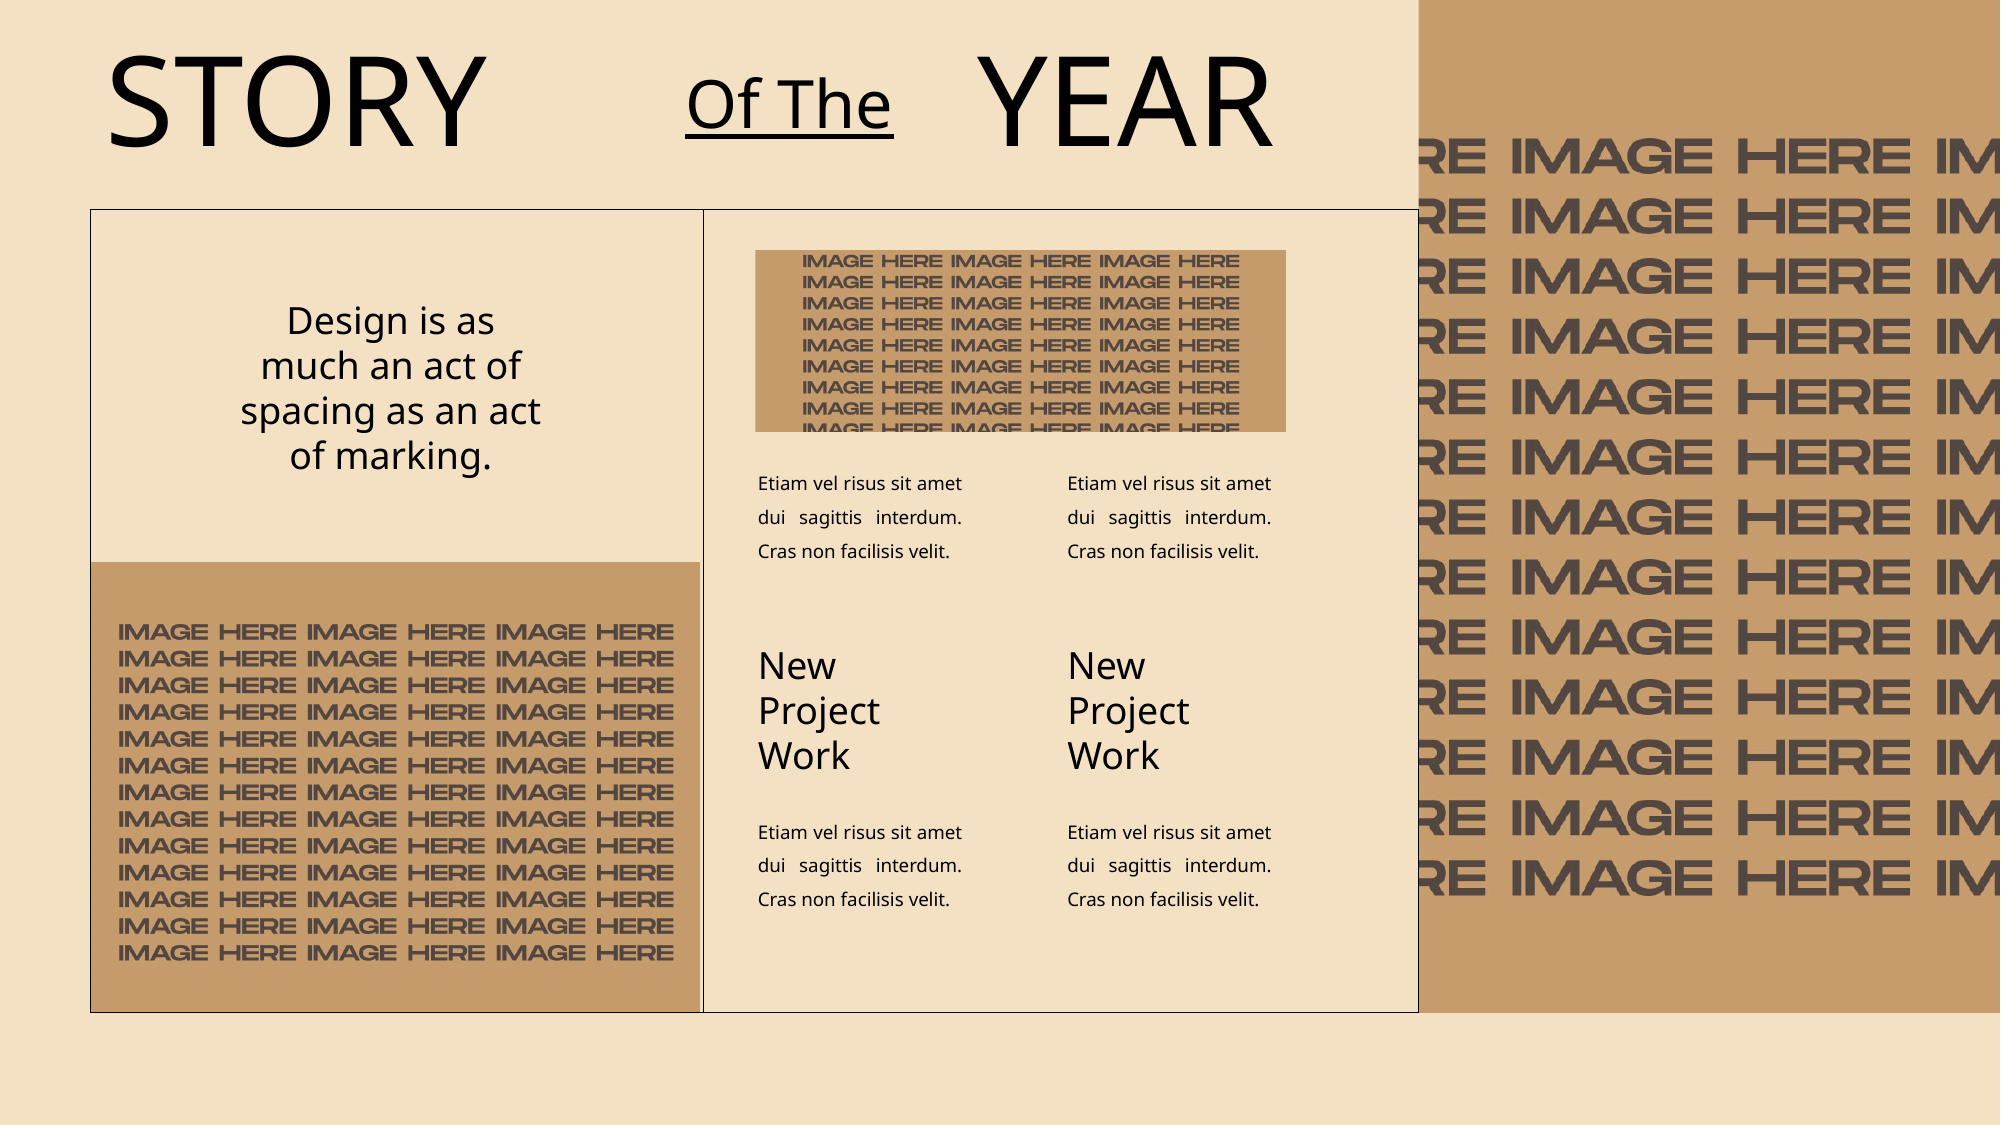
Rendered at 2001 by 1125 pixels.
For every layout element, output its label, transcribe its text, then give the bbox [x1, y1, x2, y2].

text_box STORY [90, 13, 663, 179]
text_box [90, 209, 1419, 1013]
text_box Of The [622, 54, 957, 149]
picture [1418, 0, 2000, 1013]
text_box YEAR [962, 13, 1418, 179]
